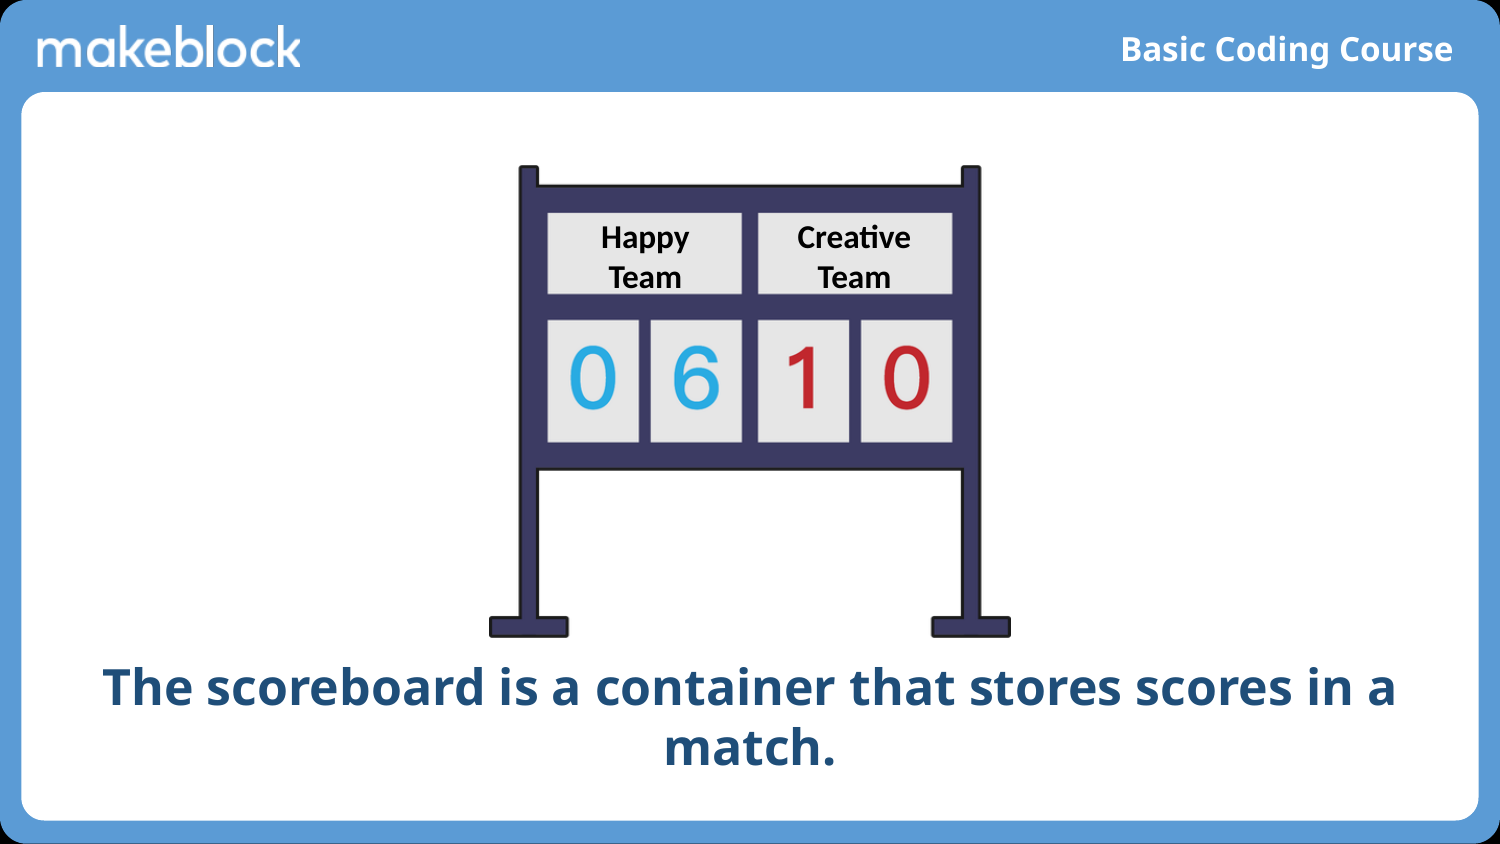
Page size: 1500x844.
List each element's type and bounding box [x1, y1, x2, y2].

text_box [0, 0, 1500, 844]
text_box [489, 165, 1011, 638]
